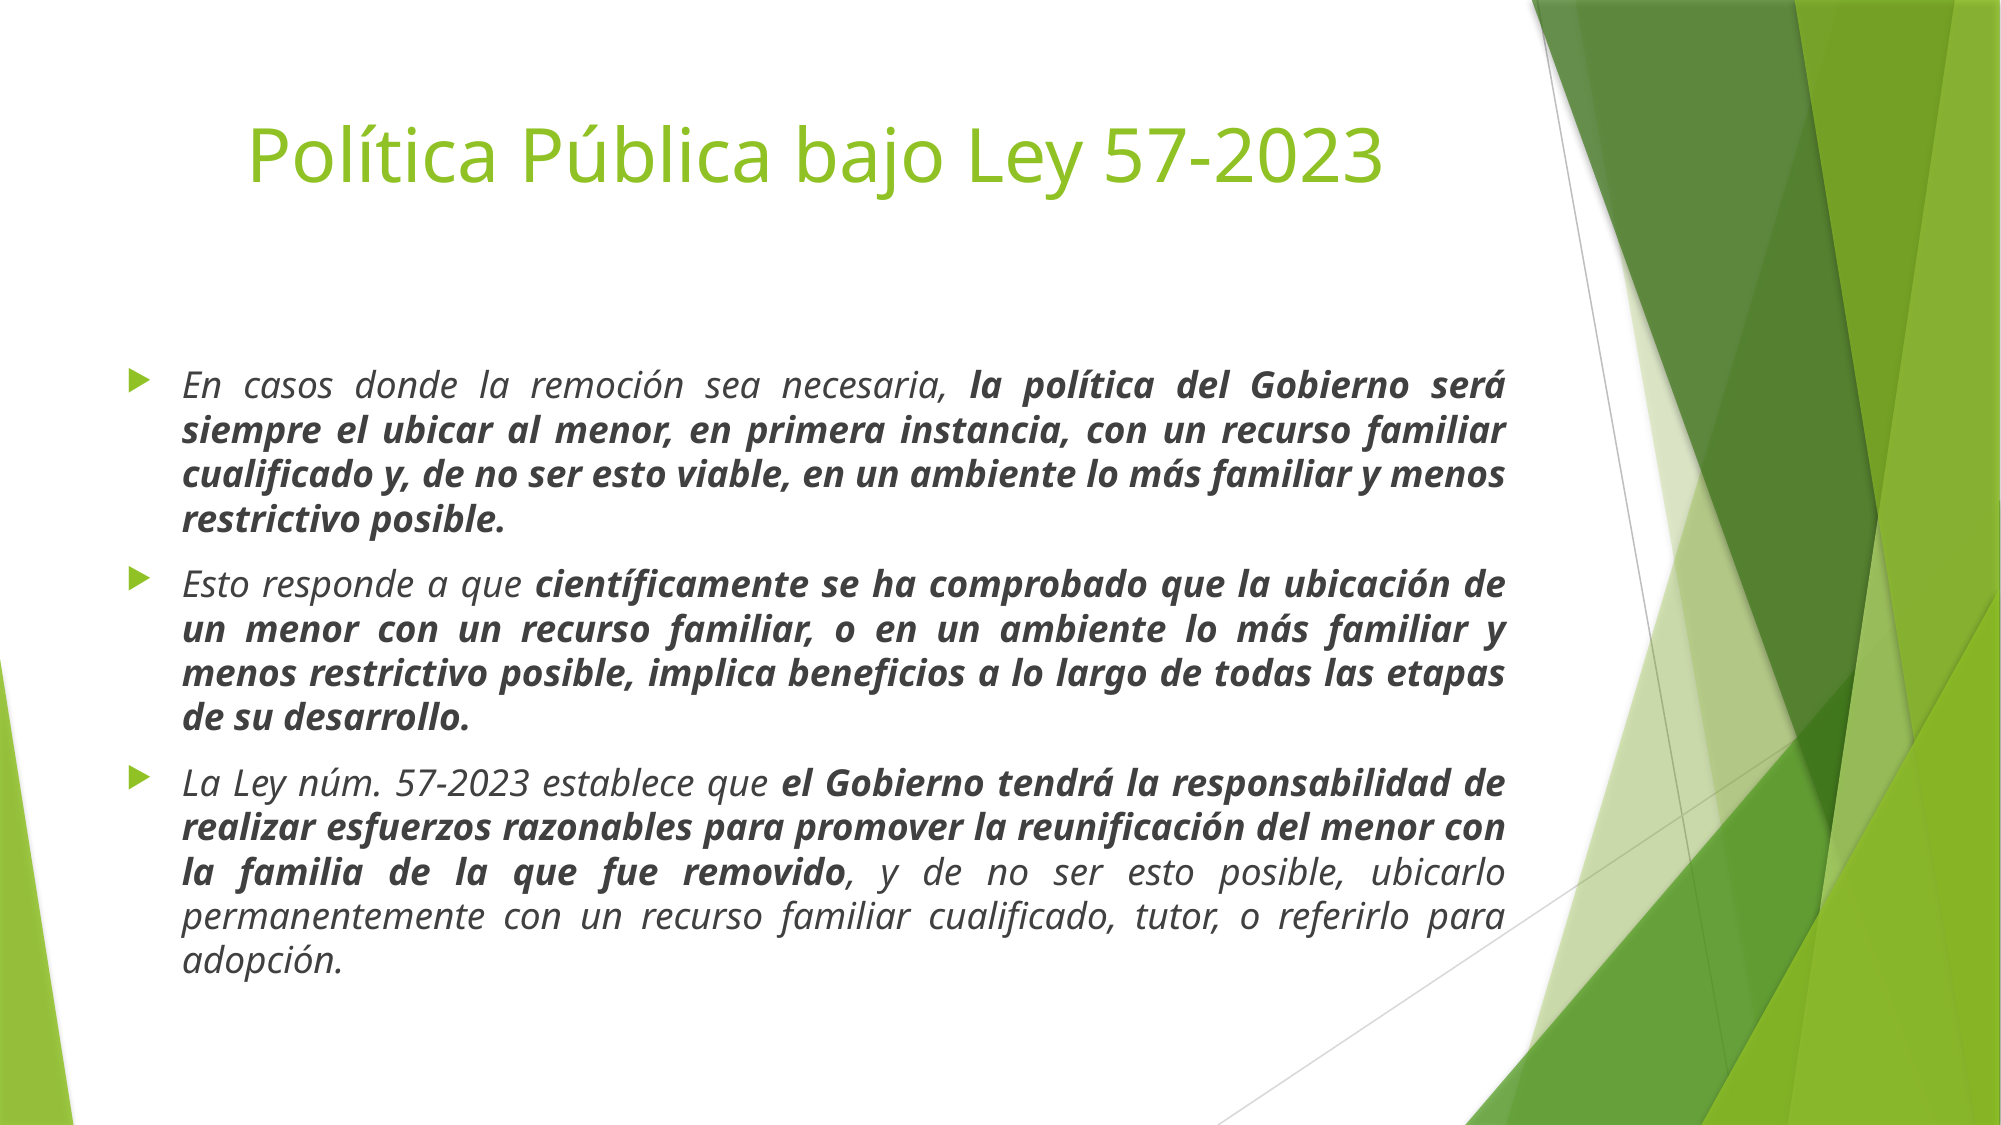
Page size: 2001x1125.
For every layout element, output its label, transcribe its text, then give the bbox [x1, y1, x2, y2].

title Política Pública bajo Ley 57-2023 [111, 99, 1522, 317]
list En casos donde la remoción sea necesaria, la política del Gobierno será siempre el ubicar al menor, en primera instancia, con un recurso familiar cualificado y, de no ser esto viable, en un ambiente lo más familiar y menos restrictivo posible. Esto responde a que científicamente se ha comprobado que la ubicación de un menor con un recurso familiar, o en un ambiente lo más familiar y menos restrictivo posible, implica beneficios a lo largo de todas las etapas de su desarrollo. La Ley núm. 57-2023 establece que el Gobierno tendrá la responsabilidad de realizar esfuerzos razonables para promover la reunificación del menor con la familia de la que fue removido, y de no ser esto posible, ubicarlo permanentemente con un recurso familiar cualificado, tutor, o referirlo para adopción. [111, 354, 1522, 992]
